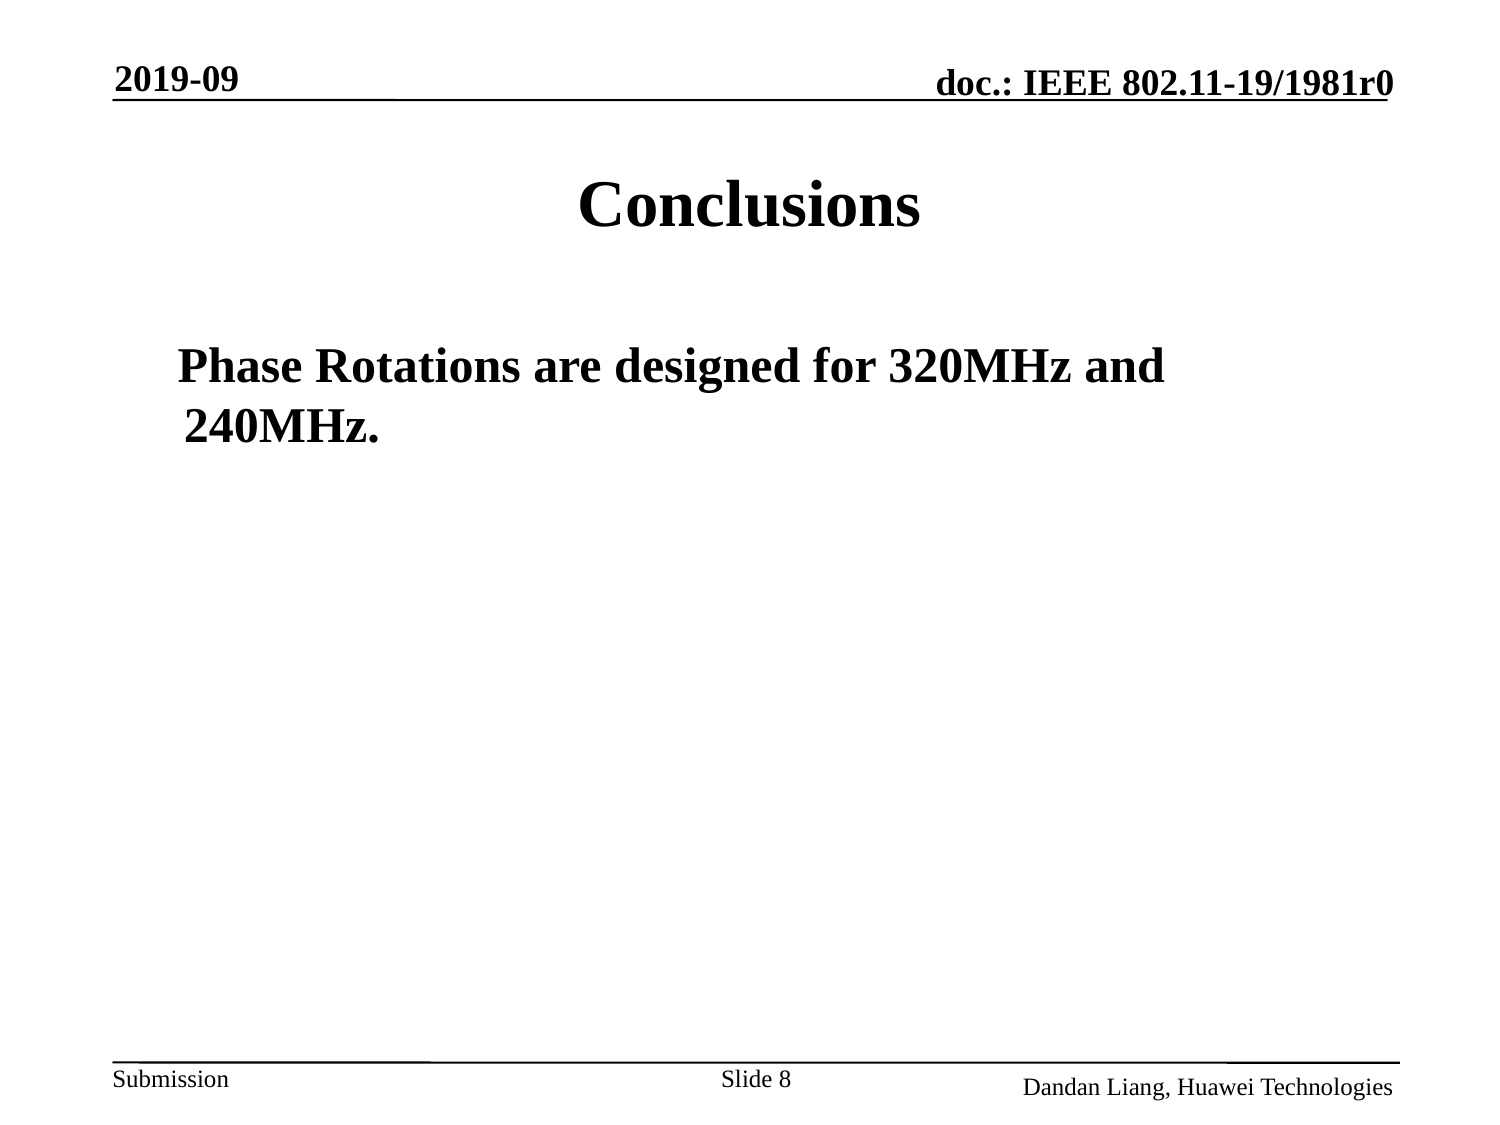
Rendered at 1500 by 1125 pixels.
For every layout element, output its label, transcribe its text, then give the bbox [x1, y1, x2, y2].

slide_number 2019-09 [114, 54, 423, 100]
slide_number Slide 8 [712, 1061, 800, 1123]
list Phase Rotations are designed for 320MHz and 240MHz. [112, 324, 1388, 1000]
title Conclusions [112, 112, 1388, 288]
